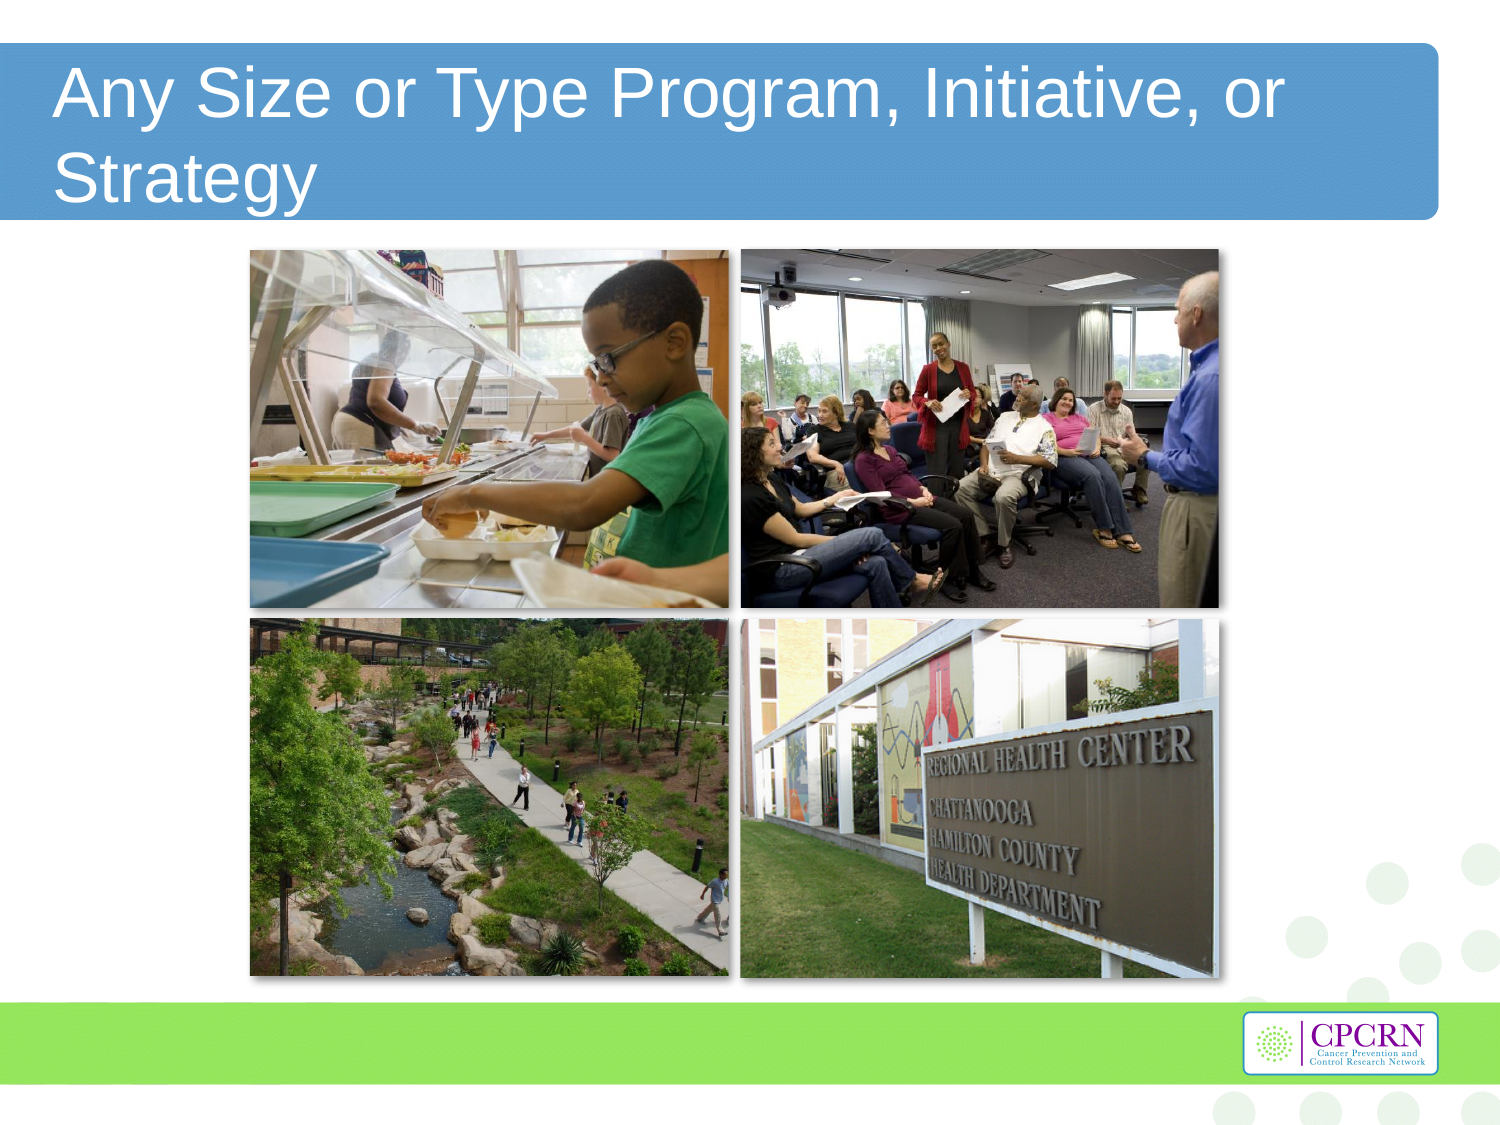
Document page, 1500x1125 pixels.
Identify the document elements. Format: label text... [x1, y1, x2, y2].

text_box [249, 249, 1220, 978]
title Any Size or Type Program, Initiative, or Strategy [37, 37, 1438, 225]
picture [0, 0, 1500, 1125]
